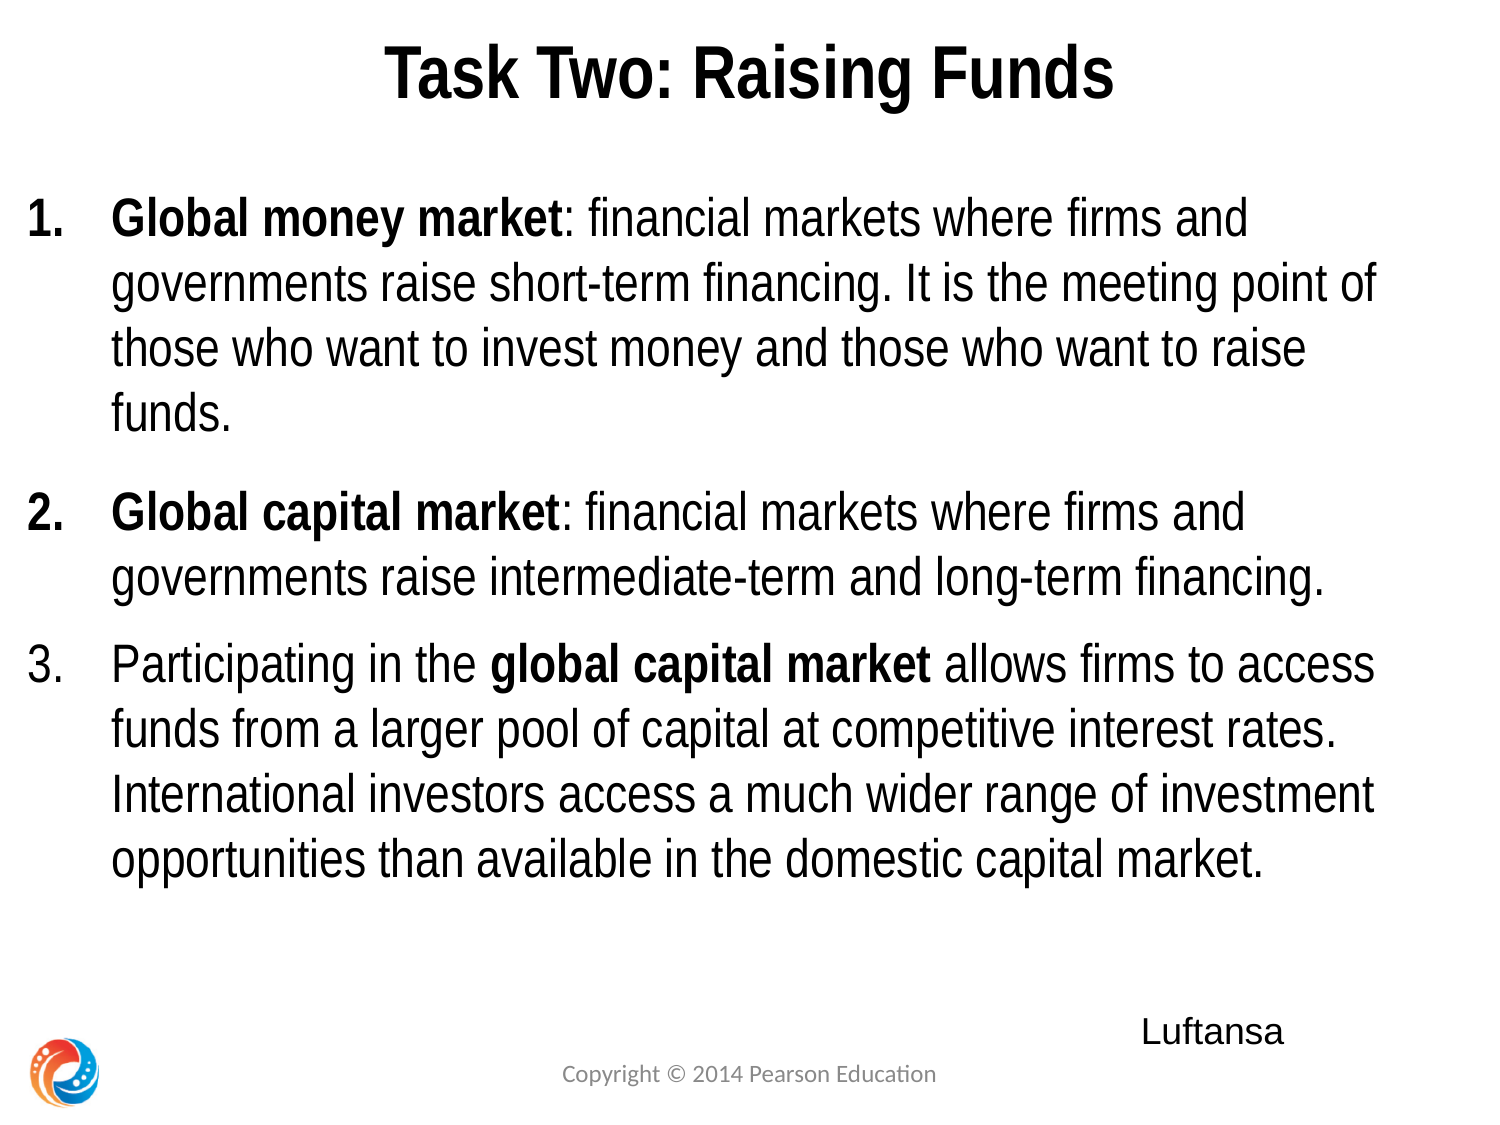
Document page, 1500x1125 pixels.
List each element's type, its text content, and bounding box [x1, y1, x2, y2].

subtitle Global money market: financial markets where firms and governments raise short-term financing. It is the meeting point of those who want to invest money and those who want to raise funds. Global capital market: financial markets where firms and governments raise intermediate-term and long-term financing. Participating in the global capital market allows firms to access funds from a larger pool of capital at competitive interest rates. International investors access a much wider range of investment opportunities than available in the domestic capital market. [12, 174, 1438, 1063]
text_box Luftansa [1126, 999, 1300, 1060]
picture [23, 1032, 105, 1111]
footer Copyright © 2014 Pearson Education [512, 1042, 988, 1103]
title Task Two: Raising Funds [112, 0, 1388, 138]
